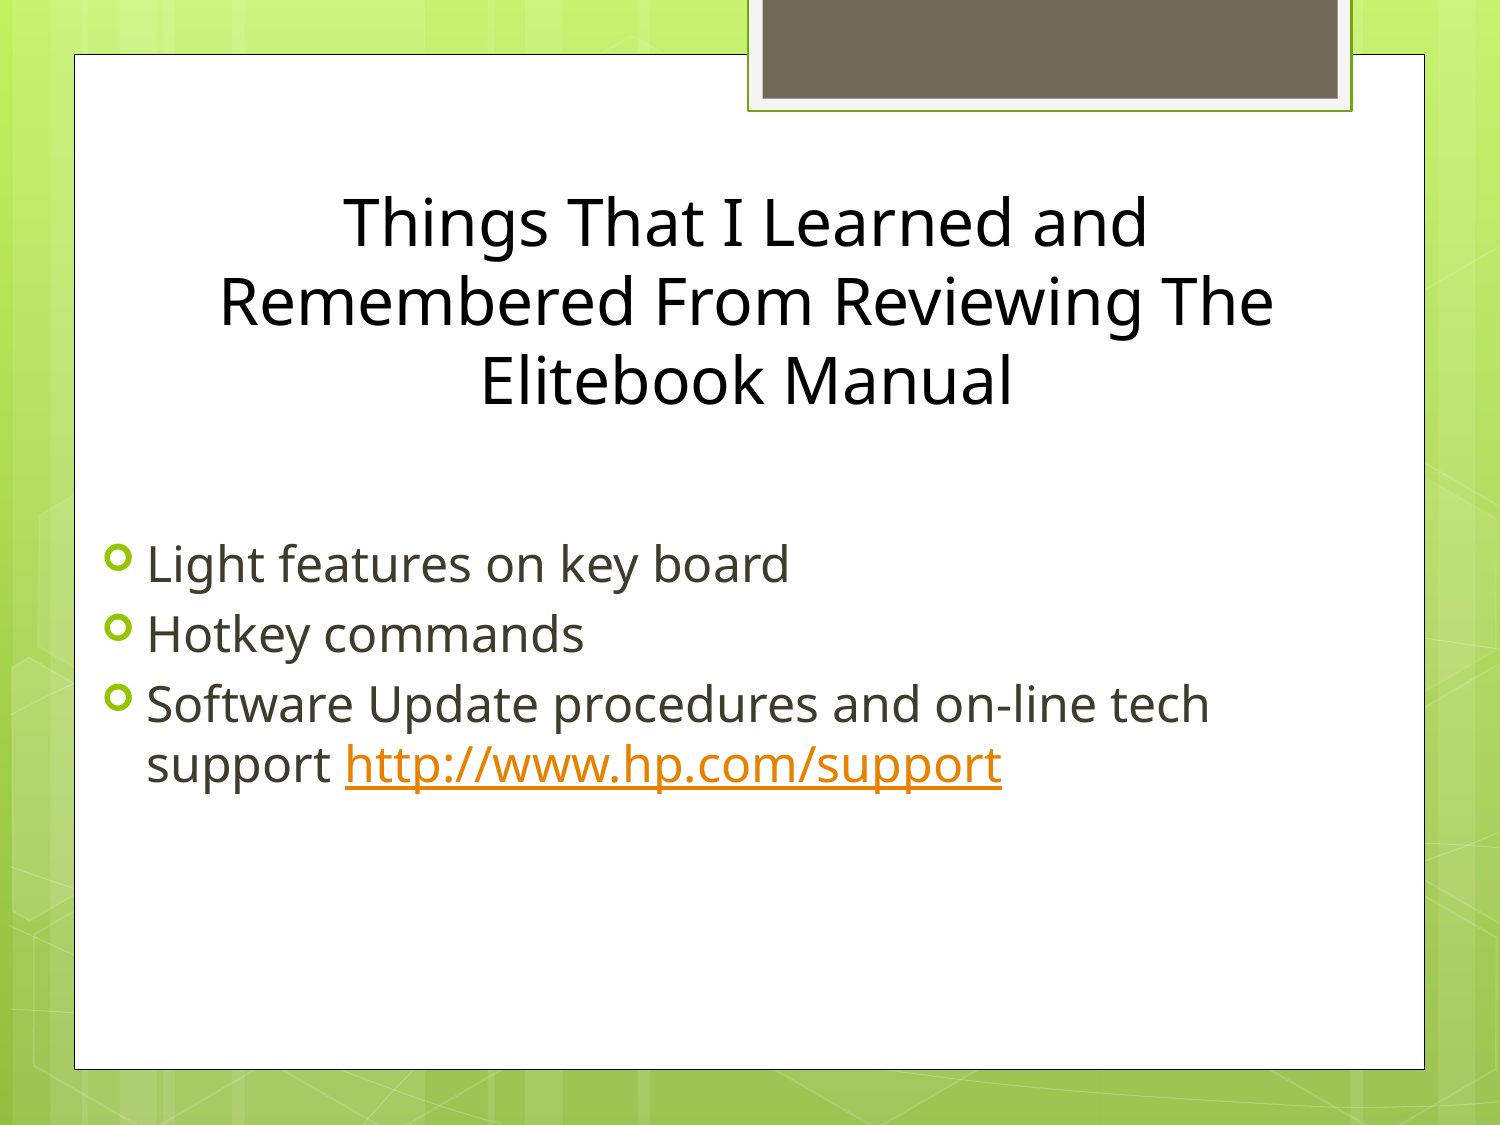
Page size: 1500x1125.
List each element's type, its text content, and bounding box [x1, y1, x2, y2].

list Light features on key board Hotkey commands Software Update procedures and on-line tech support http://www.hp.com/support [75, 525, 1425, 1018]
title Things That I Learned and Remembered From Reviewing The Elitebook Manual [171, 168, 1324, 425]
